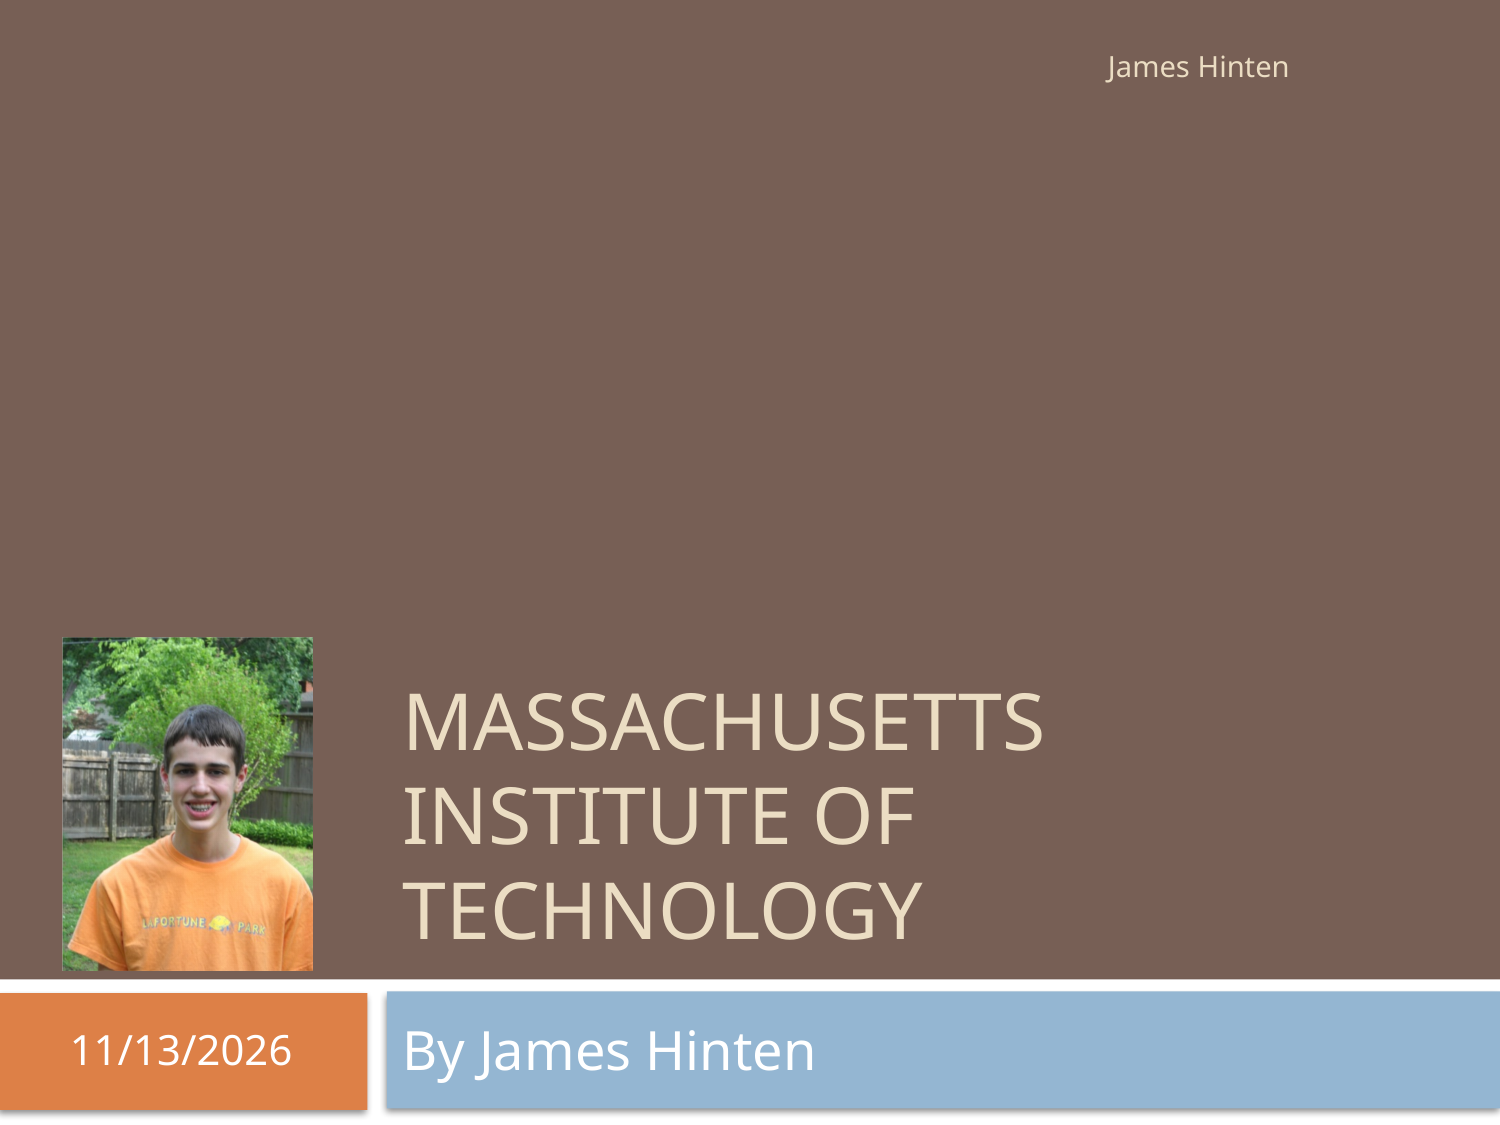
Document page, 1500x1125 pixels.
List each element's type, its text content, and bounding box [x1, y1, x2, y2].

title Massachusetts Institute of Technology [387, 662, 1450, 963]
footer James Hinten [342, 38, 1305, 99]
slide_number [12, 995, 350, 1108]
subtitle By James Hinten [387, 992, 1488, 1105]
picture [20, 638, 355, 971]
